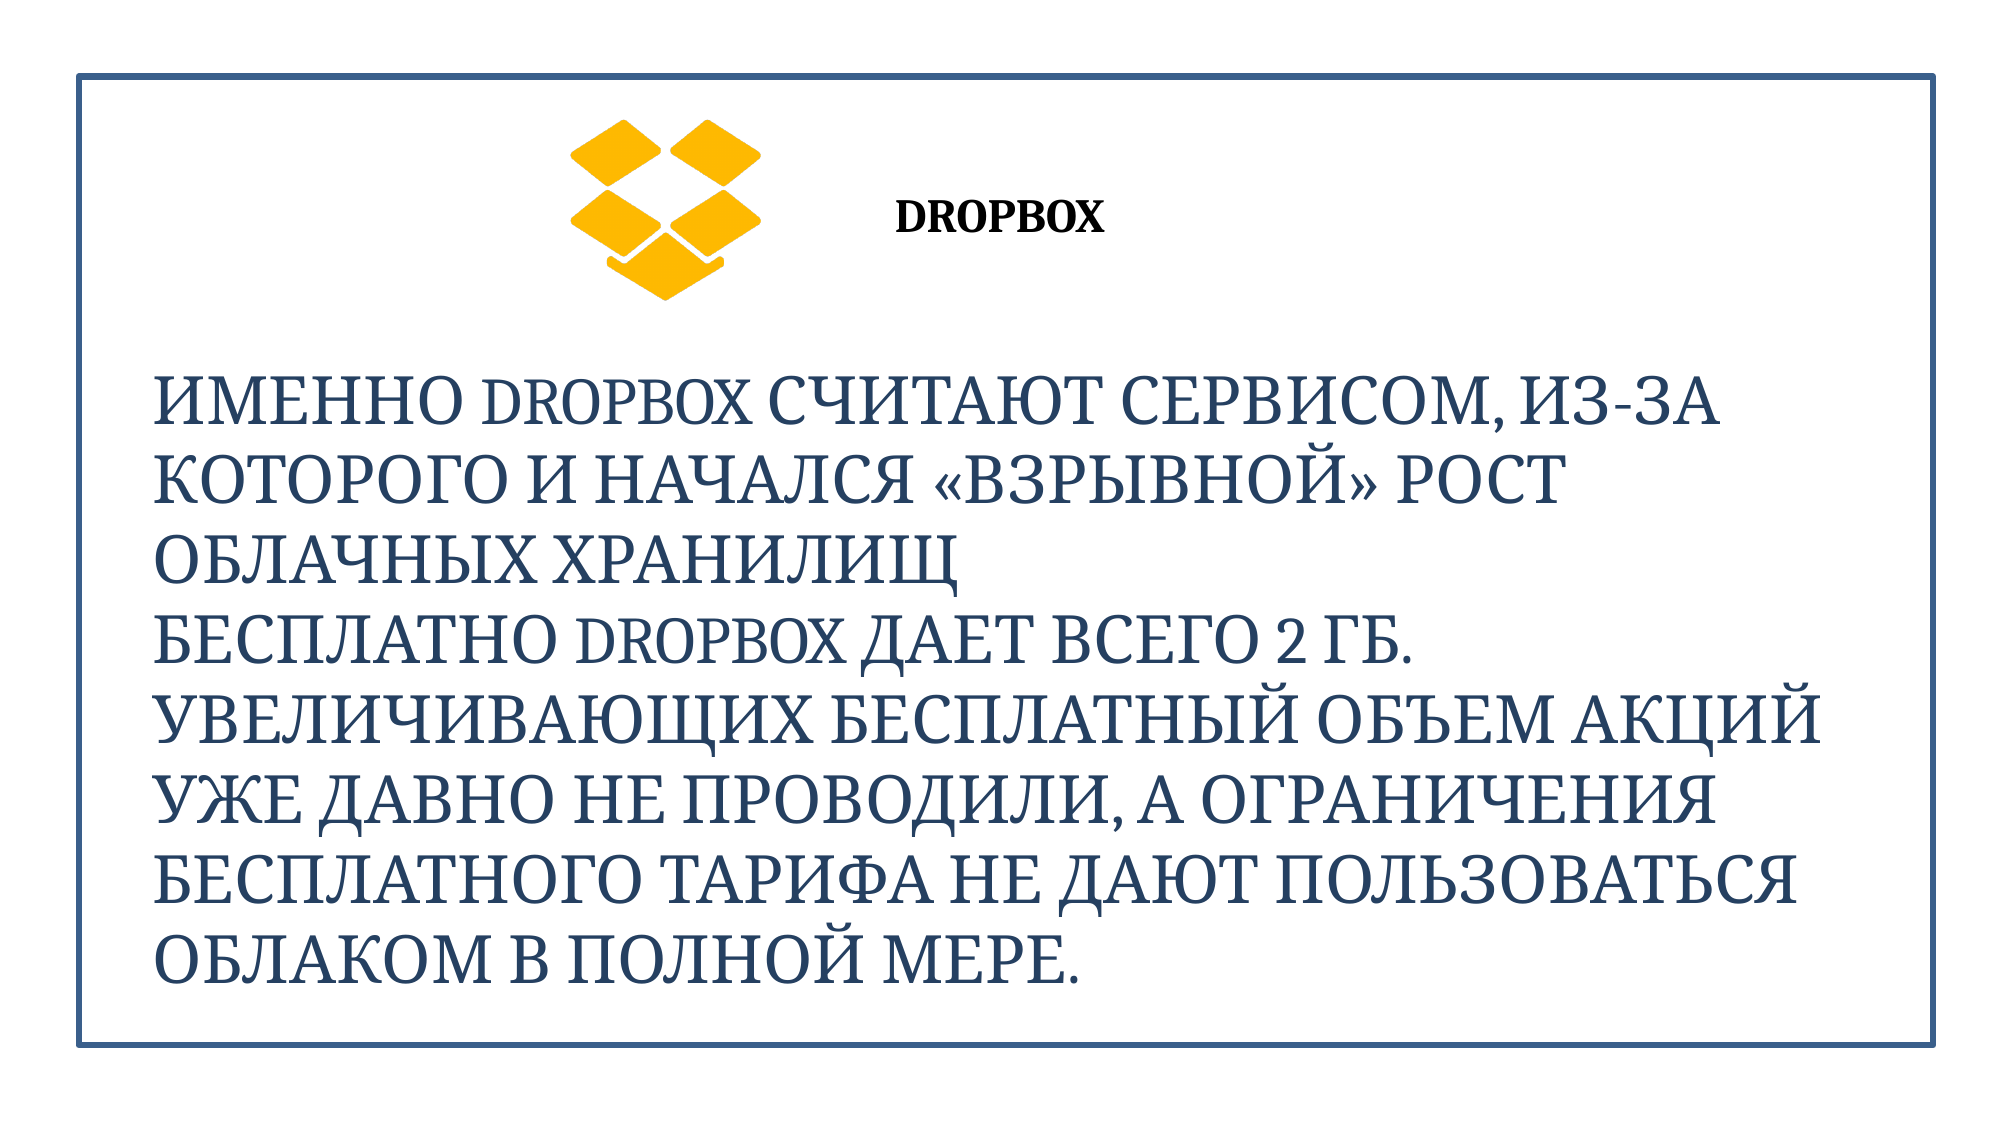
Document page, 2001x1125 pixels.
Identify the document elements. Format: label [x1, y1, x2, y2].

text_box [77, 74, 1935, 1047]
picture [568, 113, 763, 308]
